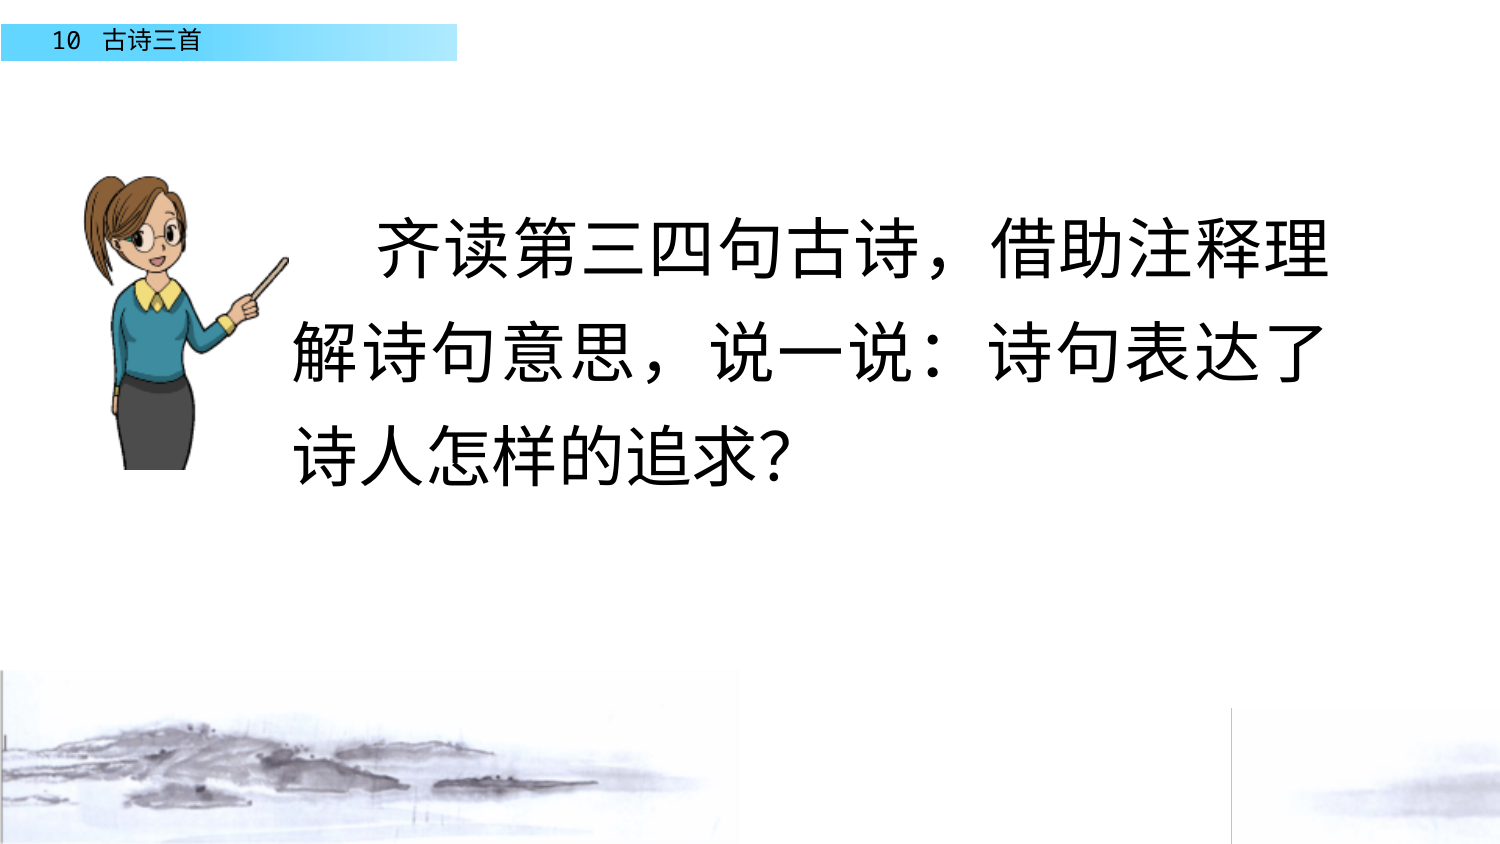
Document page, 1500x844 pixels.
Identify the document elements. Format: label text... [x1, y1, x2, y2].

picture [82, 174, 289, 471]
picture [0, 670, 739, 844]
text_box 齐读第三四句古诗，借助注释理解诗句意思，说一说：诗句表达了诗人怎样的追求？ [276, 175, 1346, 502]
picture [1230, 708, 1500, 844]
